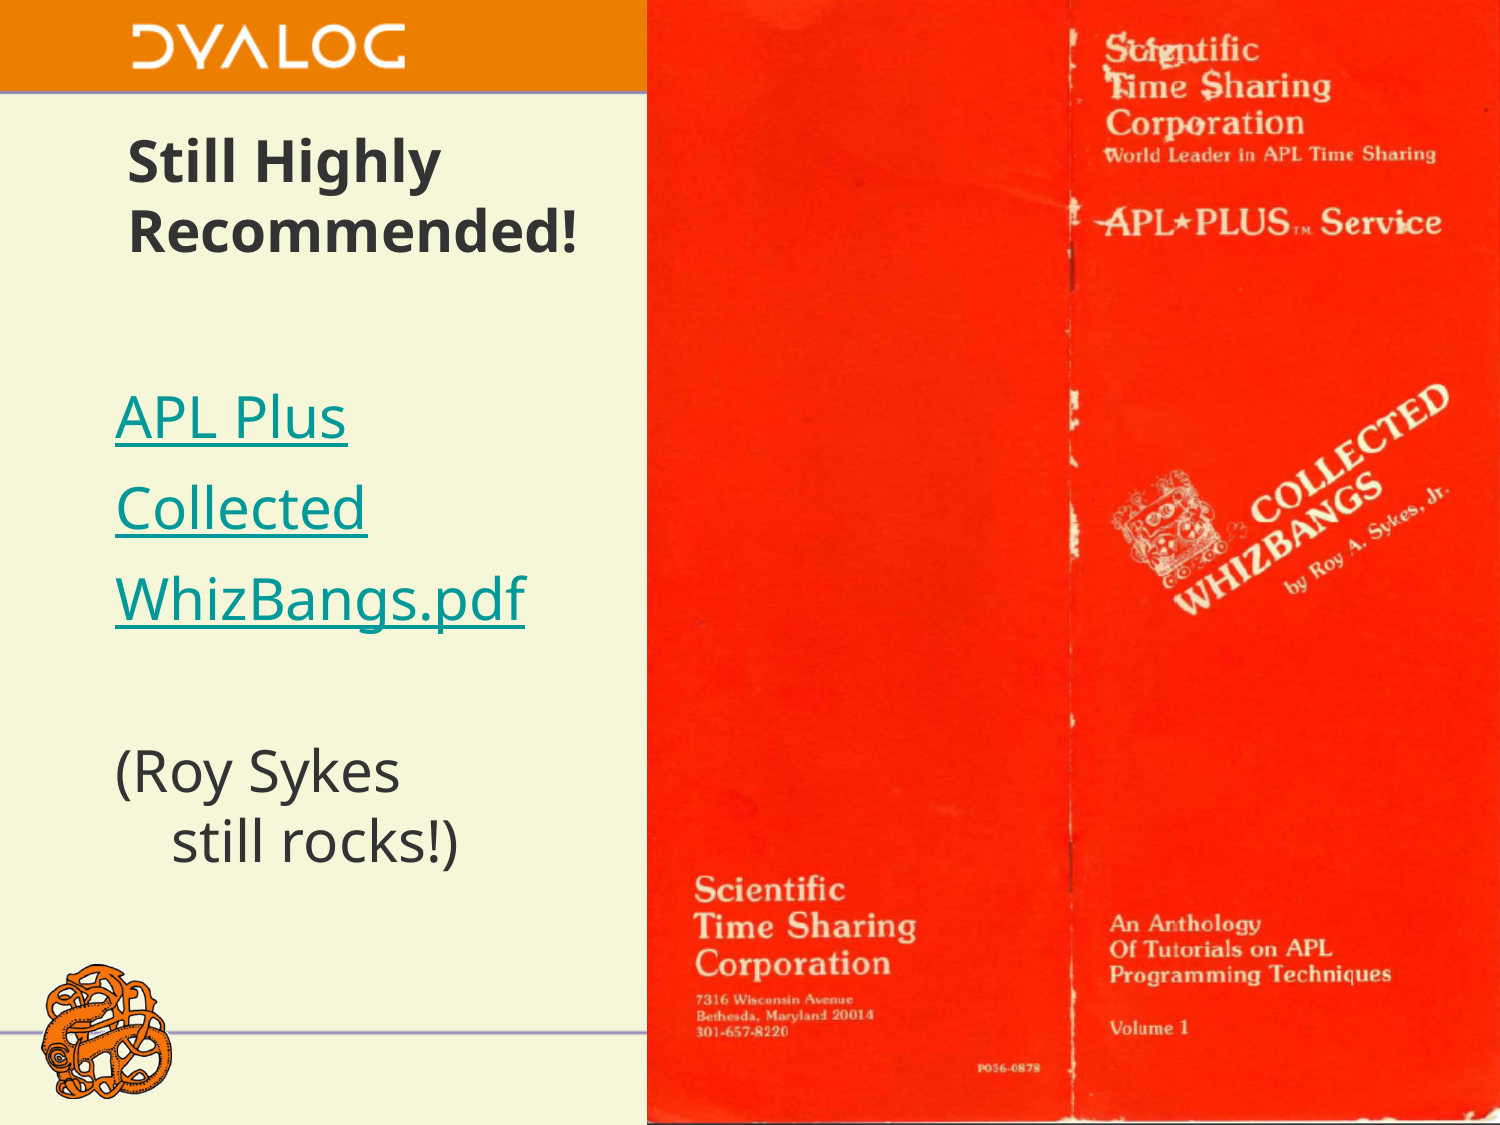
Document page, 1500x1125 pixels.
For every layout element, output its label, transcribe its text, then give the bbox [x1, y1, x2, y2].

list APL Plus Collected WhizBangs.pdf (Roy Sykes still rocks!) [100, 290, 642, 966]
title Still Highly Recommended! [112, 99, 642, 288]
picture [0, 0, 1500, 1125]
